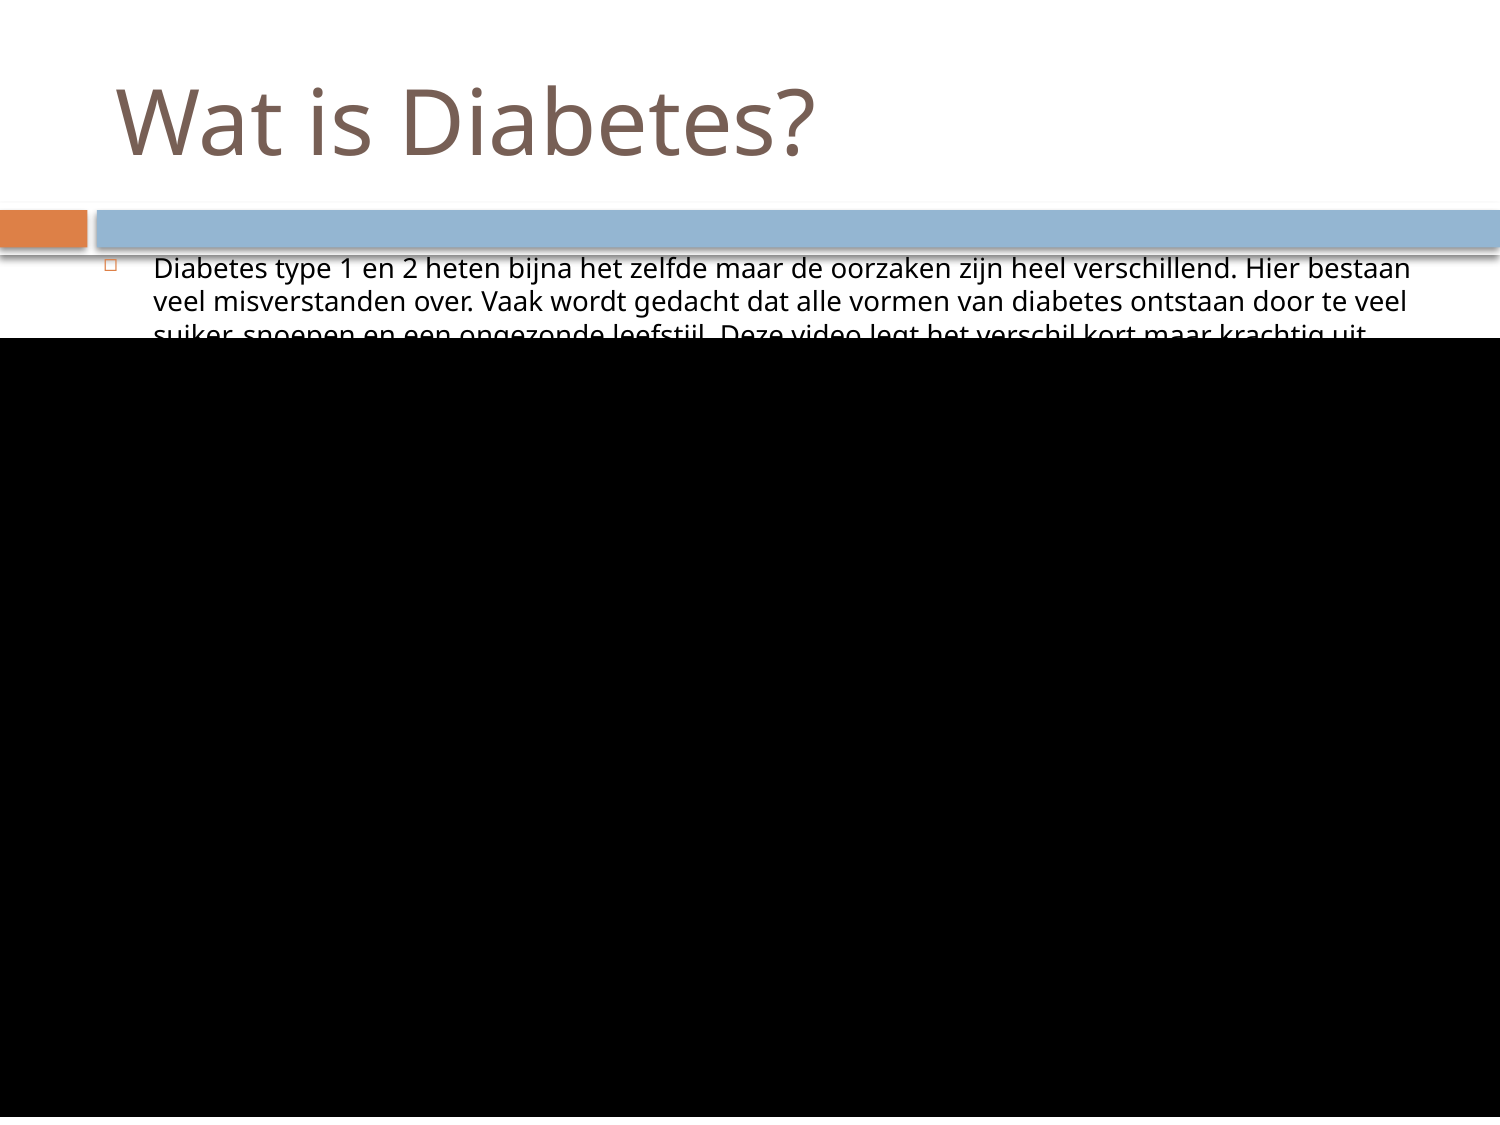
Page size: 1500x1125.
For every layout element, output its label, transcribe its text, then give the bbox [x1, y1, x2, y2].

title Wat is Diabetes? [100, 37, 1438, 200]
list Diabetes type 1 en 2 heten bijna het zelfde maar de oorzaken zijn heel verschillend. Hier bestaan veel misverstanden over. Vaak wordt gedacht dat alle vormen van diabetes ontstaan door te veel suiker, snoepen en een ongezonde leefstijl. Deze video legt het verschil kort maar krachtig uit. [88, 243, 1436, 336]
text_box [0, 337, 1500, 1118]
